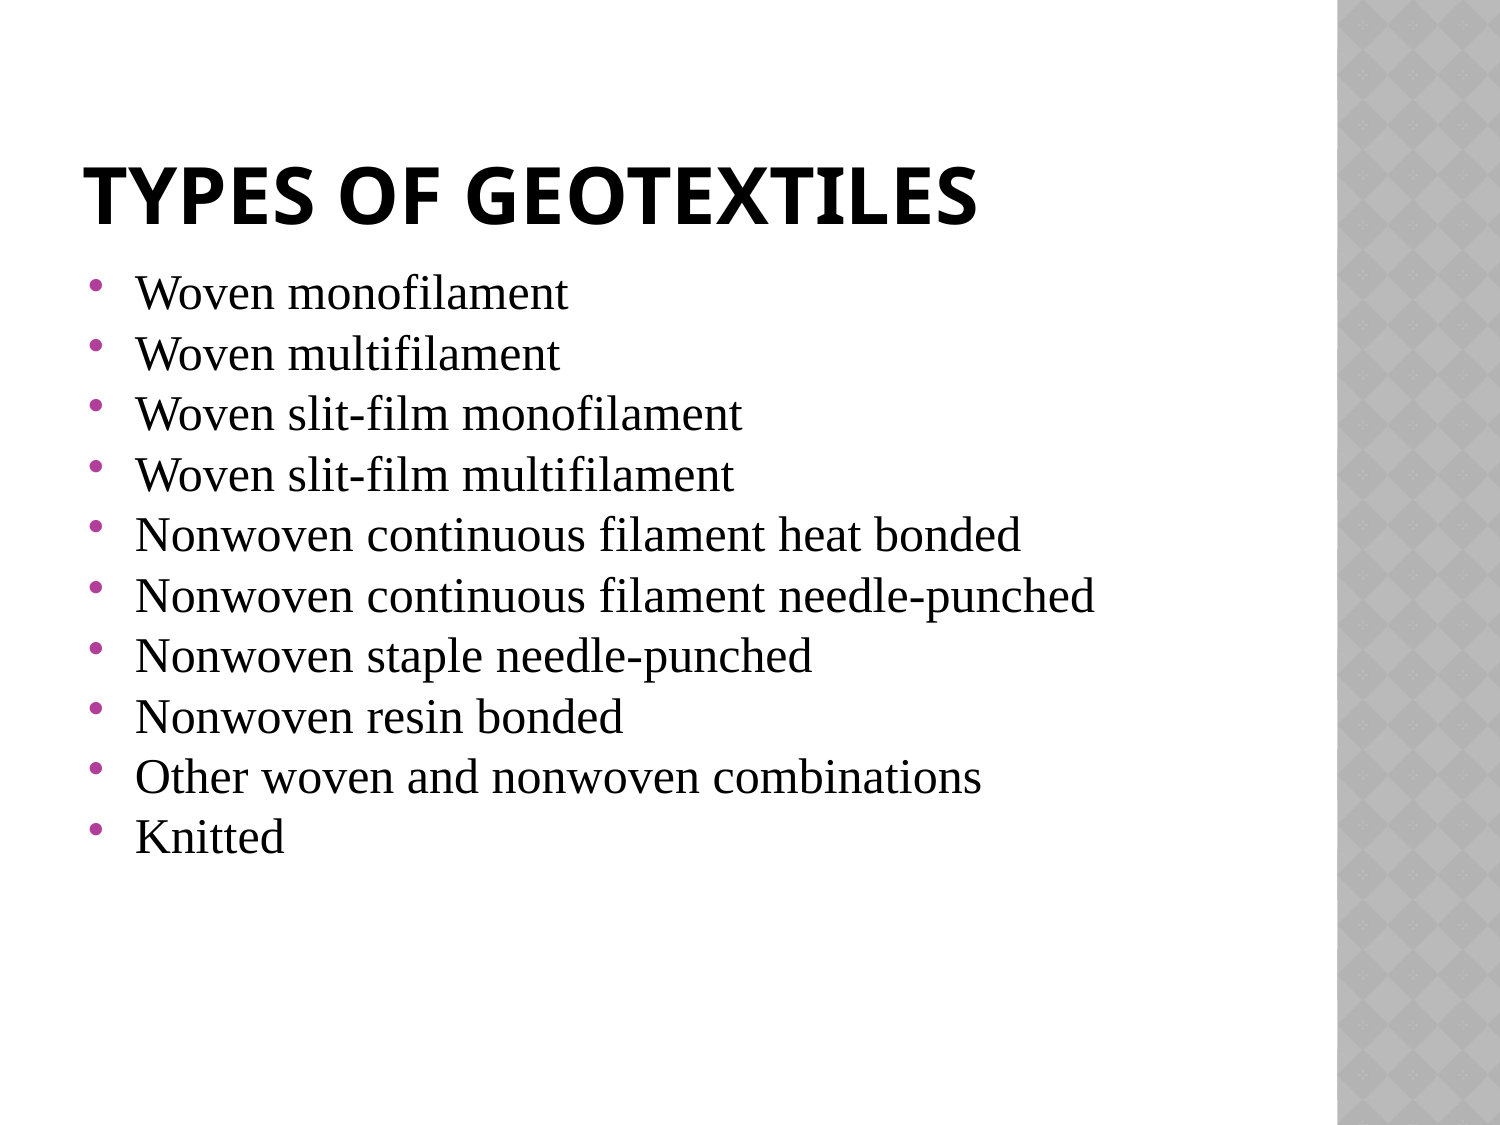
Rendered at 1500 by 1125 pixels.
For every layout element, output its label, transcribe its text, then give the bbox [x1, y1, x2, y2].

list Woven monofilament Woven multifilament Woven slit-film monofilament Woven slit-film multifilament Nonwoven continuous filament heat bonded Nonwoven continuous filament needle-punched Nonwoven staple needle-punched Nonwoven resin bonded Other woven and nonwoven combinations Knitted [75, 264, 1263, 1059]
title Types of Geotextiles [75, 52, 1263, 240]
